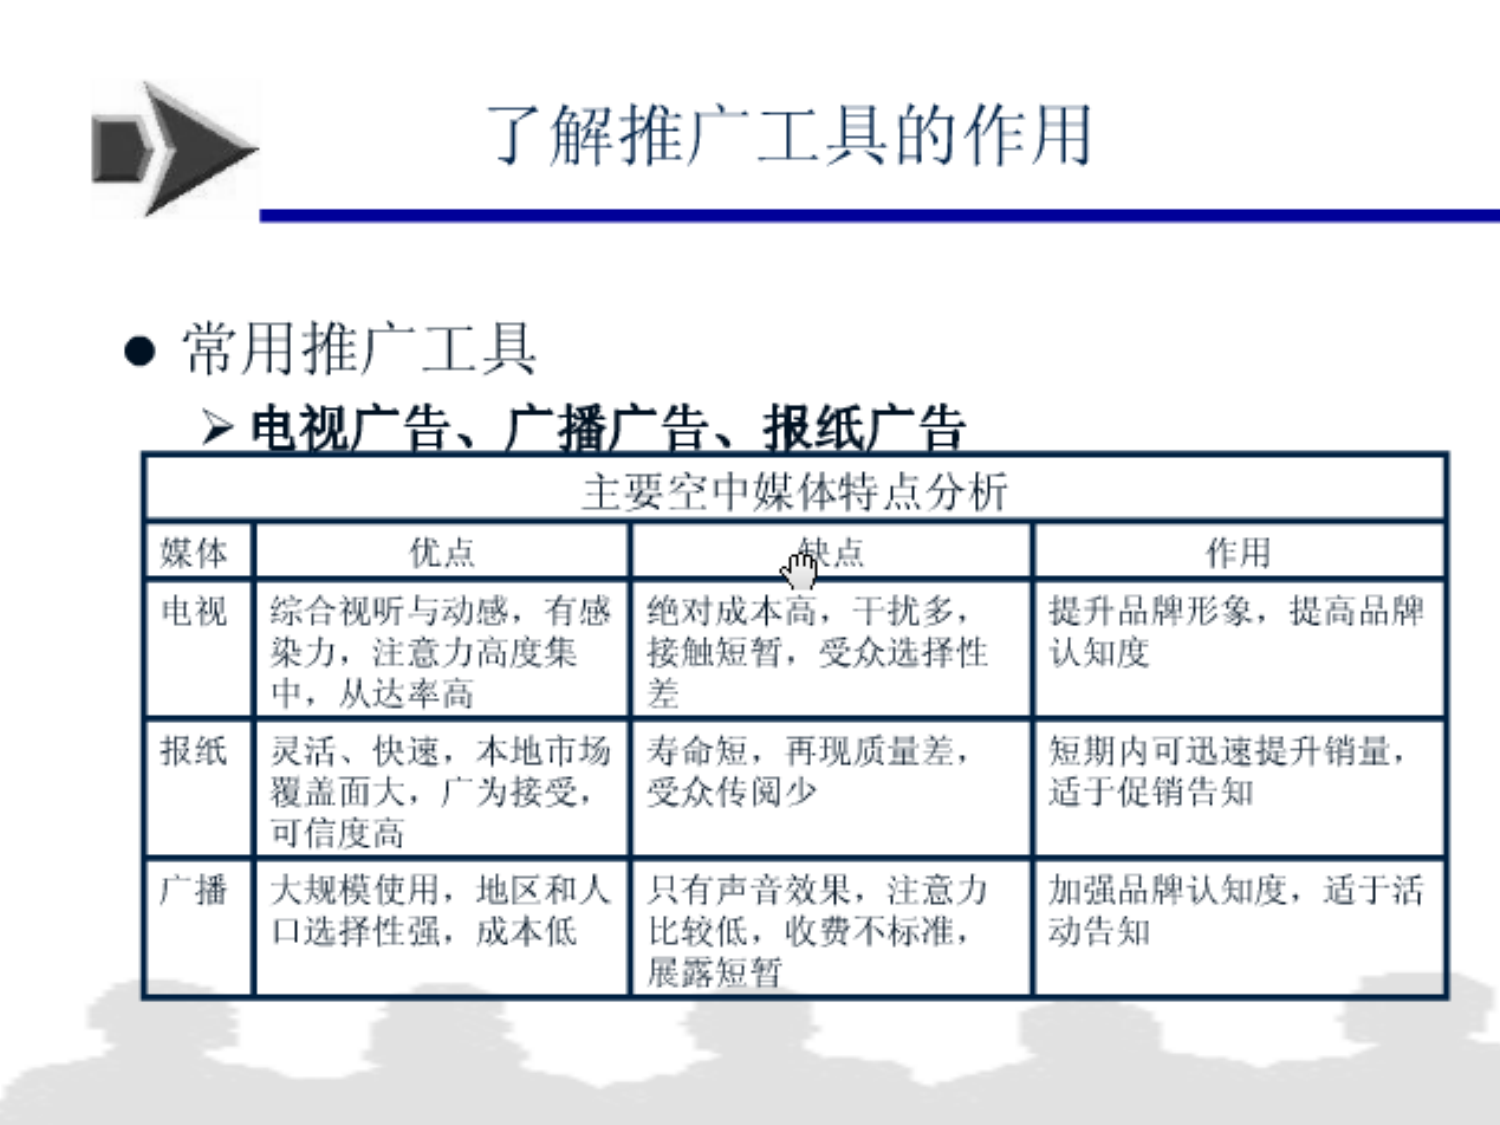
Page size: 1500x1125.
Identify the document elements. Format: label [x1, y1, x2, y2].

list [0, 0, 1500, 1125]
